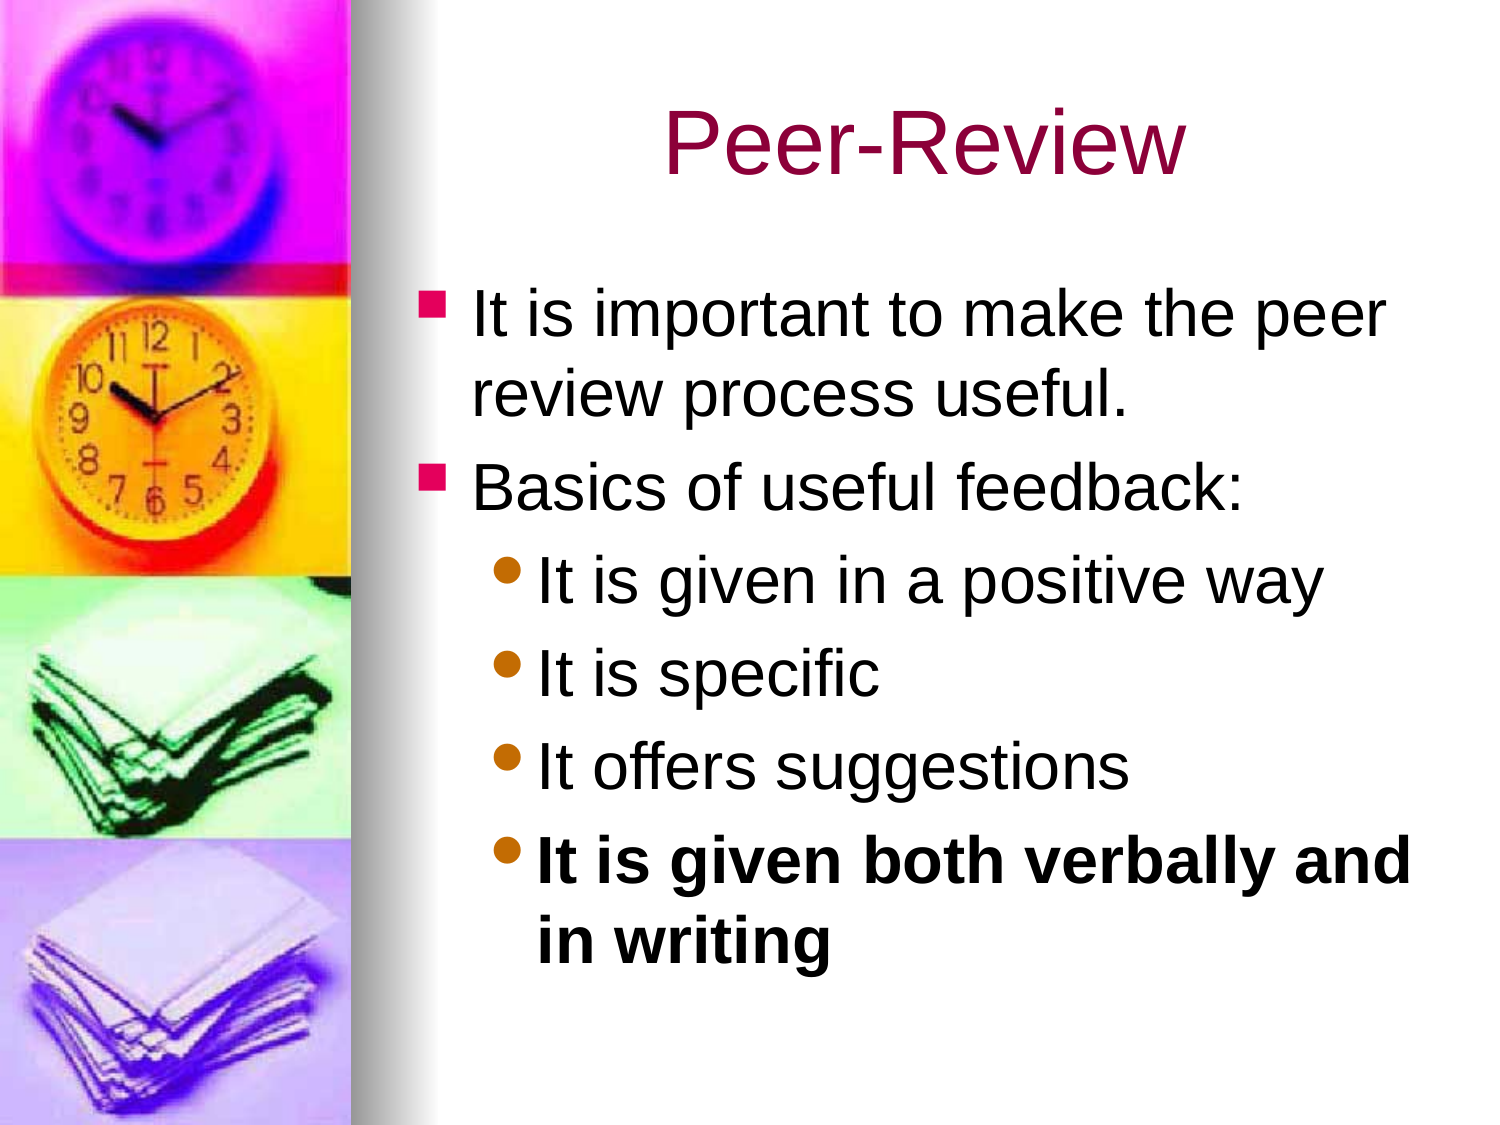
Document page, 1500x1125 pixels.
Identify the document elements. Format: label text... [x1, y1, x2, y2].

title Peer-Review [399, 37, 1451, 238]
list It is important to make the peer review process useful. Basics of useful feedback: It is given in a positive way It is specific It offers suggestions It is given both verbally and in writing [399, 262, 1451, 1001]
picture [0, 0, 351, 1125]
